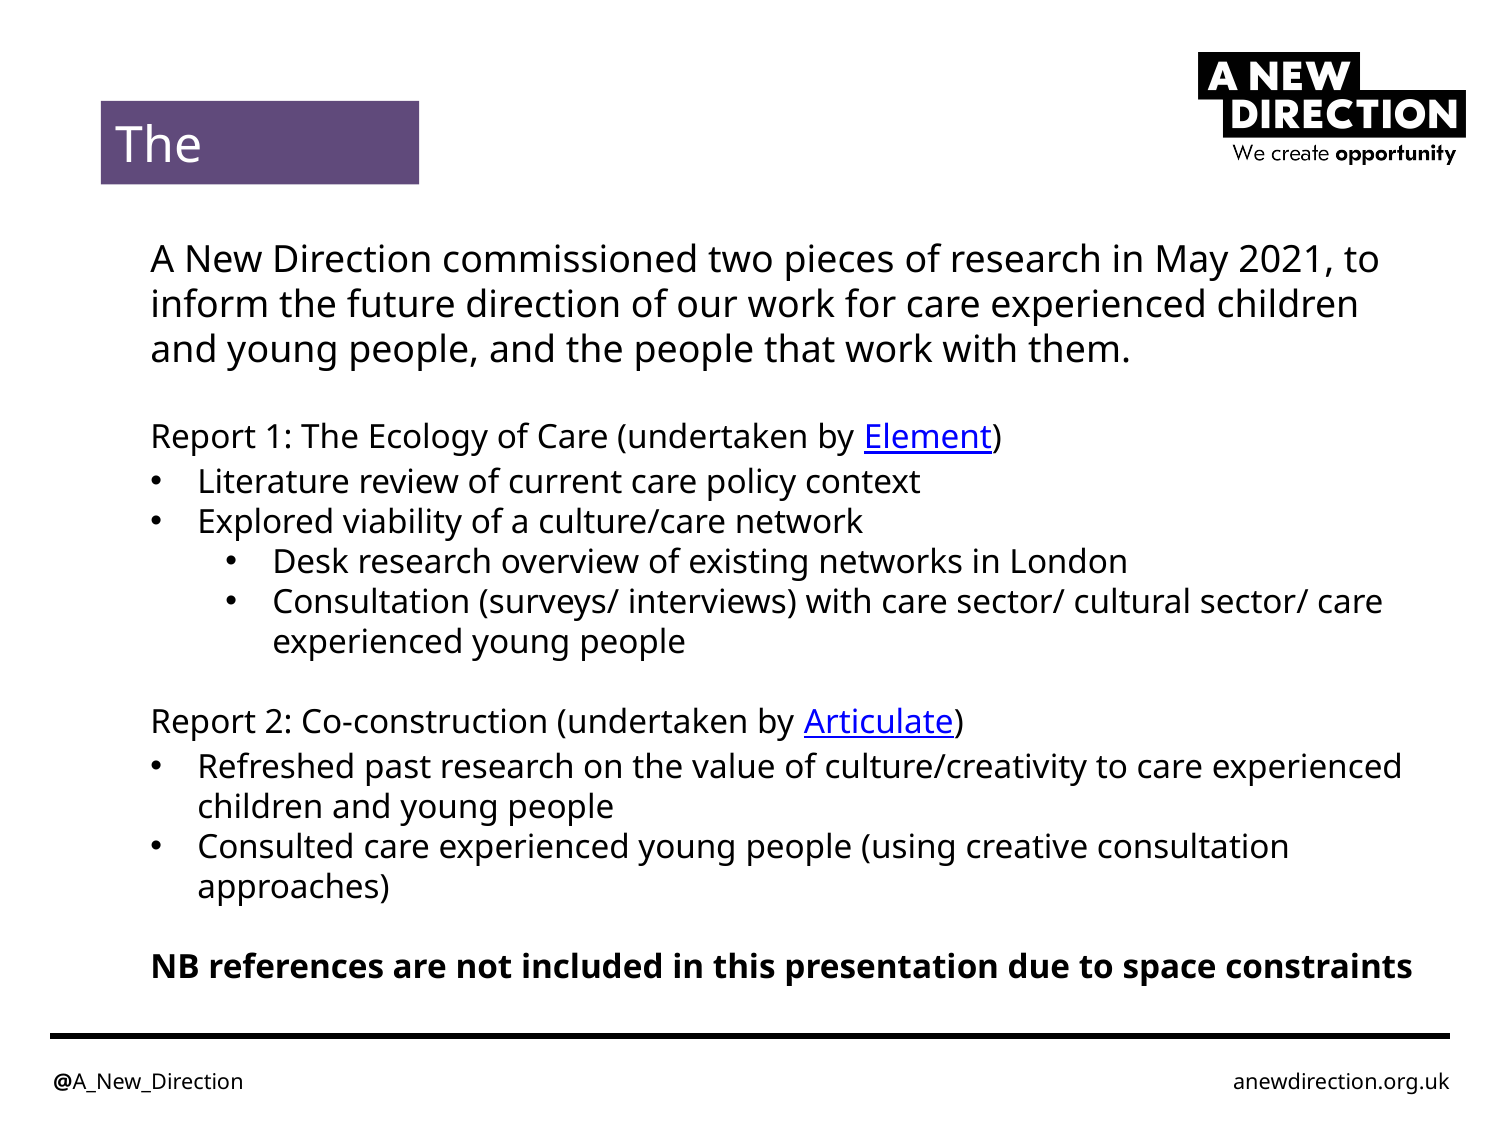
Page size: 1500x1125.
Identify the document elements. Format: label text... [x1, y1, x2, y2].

text_box The research [100, 100, 420, 185]
text_box @A_New_Direction [53, 1063, 529, 1094]
text_box [50, 1033, 1450, 1039]
picture [1198, 52, 1466, 165]
text_box anewdirection.org.uk [974, 1063, 1450, 1094]
text_box A New Direction commissioned two pieces of research in May 2021, to inform the future direction of our work for care experienced children and young people, and the people that work with them. Report 1: The Ecology of Care (undertaken by Element) Literature review of current care policy context Explored viability of a culture/care network Desk research overview of existing networks in London Consultation (surveys/ interviews) with care sector/ cultural sector/ care experienced young people Report 2: Co-construction (undertaken by Articulate) Refreshed past research on the value of culture/creativity to care experienced children and young people Consulted care experienced young people (using creative consultation approaches) NB references are not included in this presentation due to space constraints [135, 227, 1450, 993]
